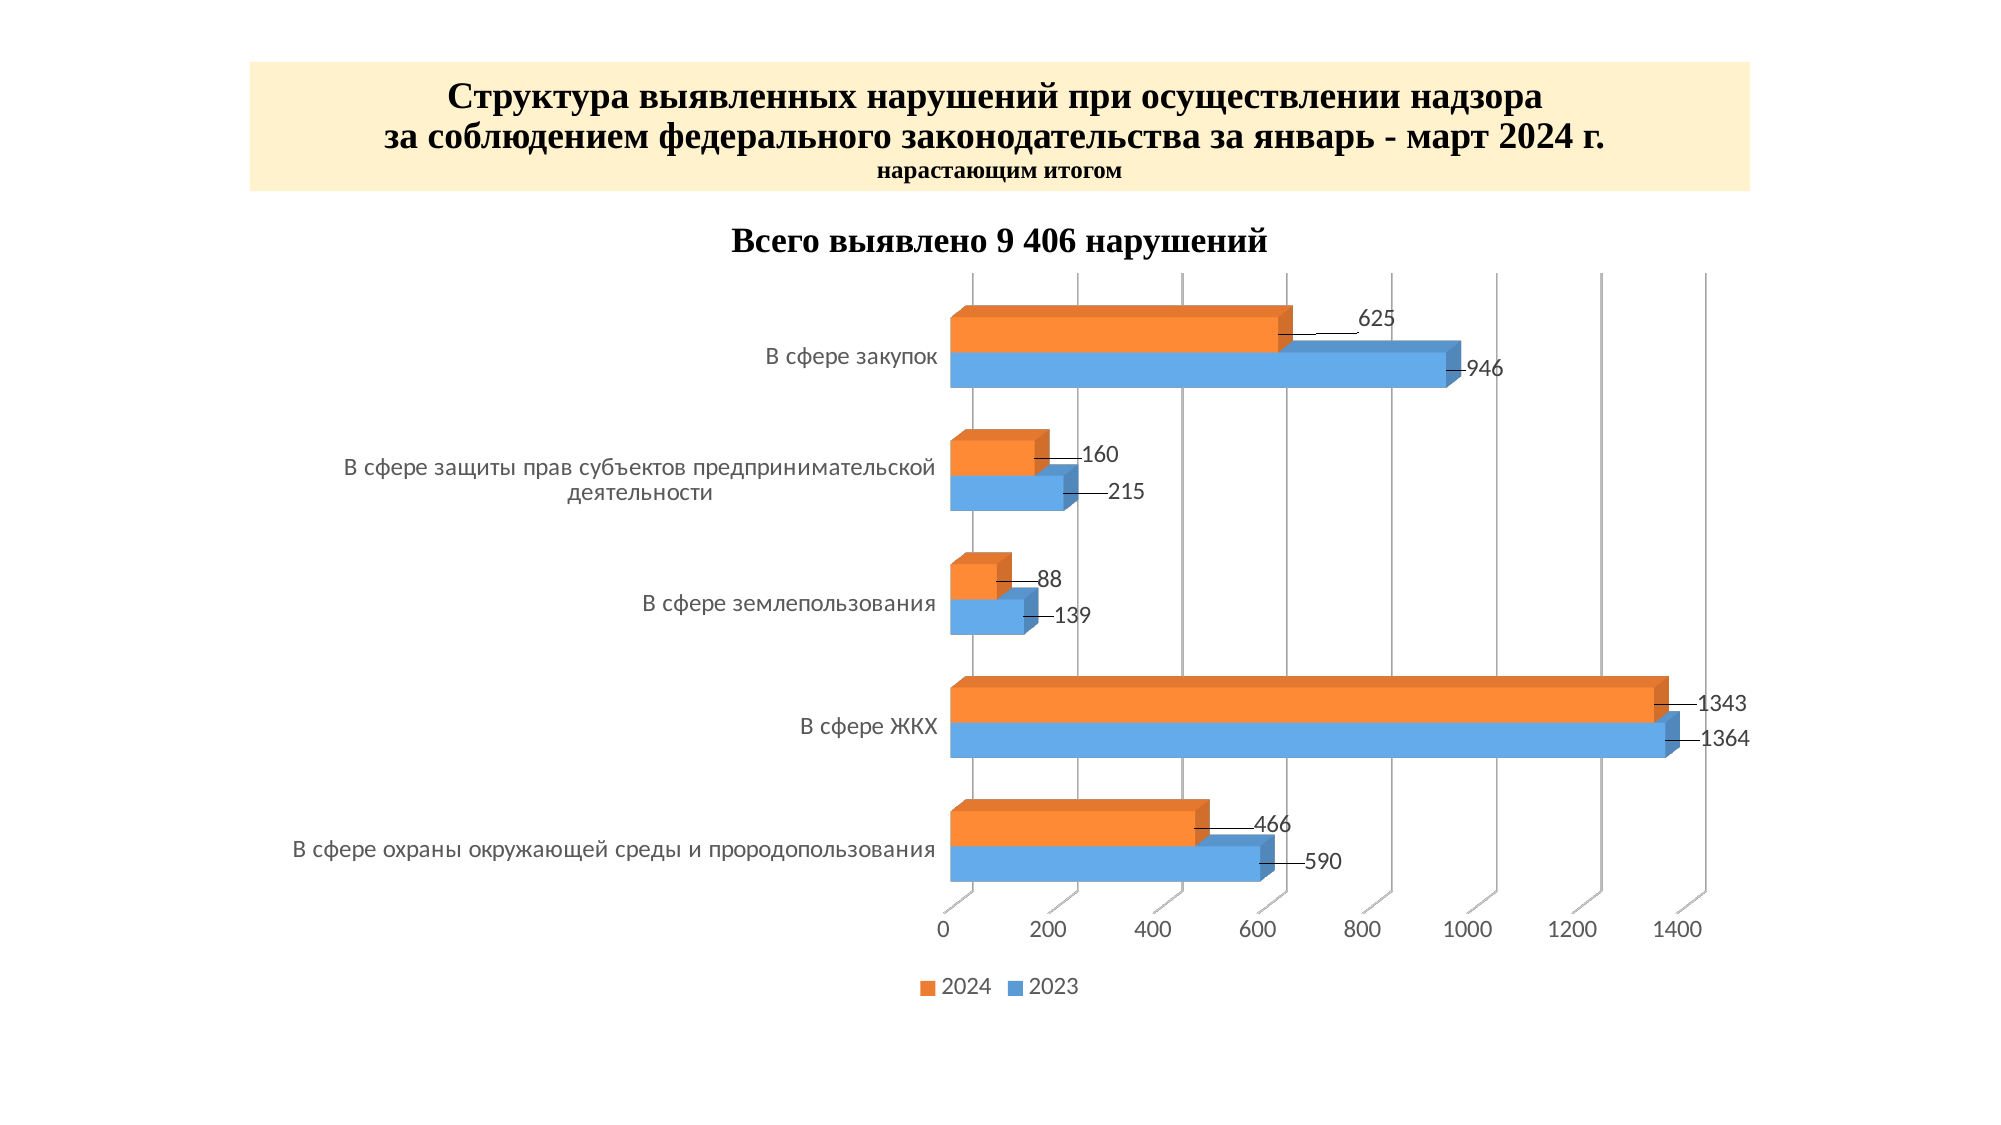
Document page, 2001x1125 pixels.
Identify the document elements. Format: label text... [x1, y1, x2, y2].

chart [249, 258, 1750, 1007]
title Структура выявленных нарушений при осуществлении надзора за соблюдением федерального законодательства за январь - март 2024 г. нарастающим итогом [249, 61, 1750, 192]
subtitle Всего выявлено 9 406 нарушений [249, 214, 1750, 258]
